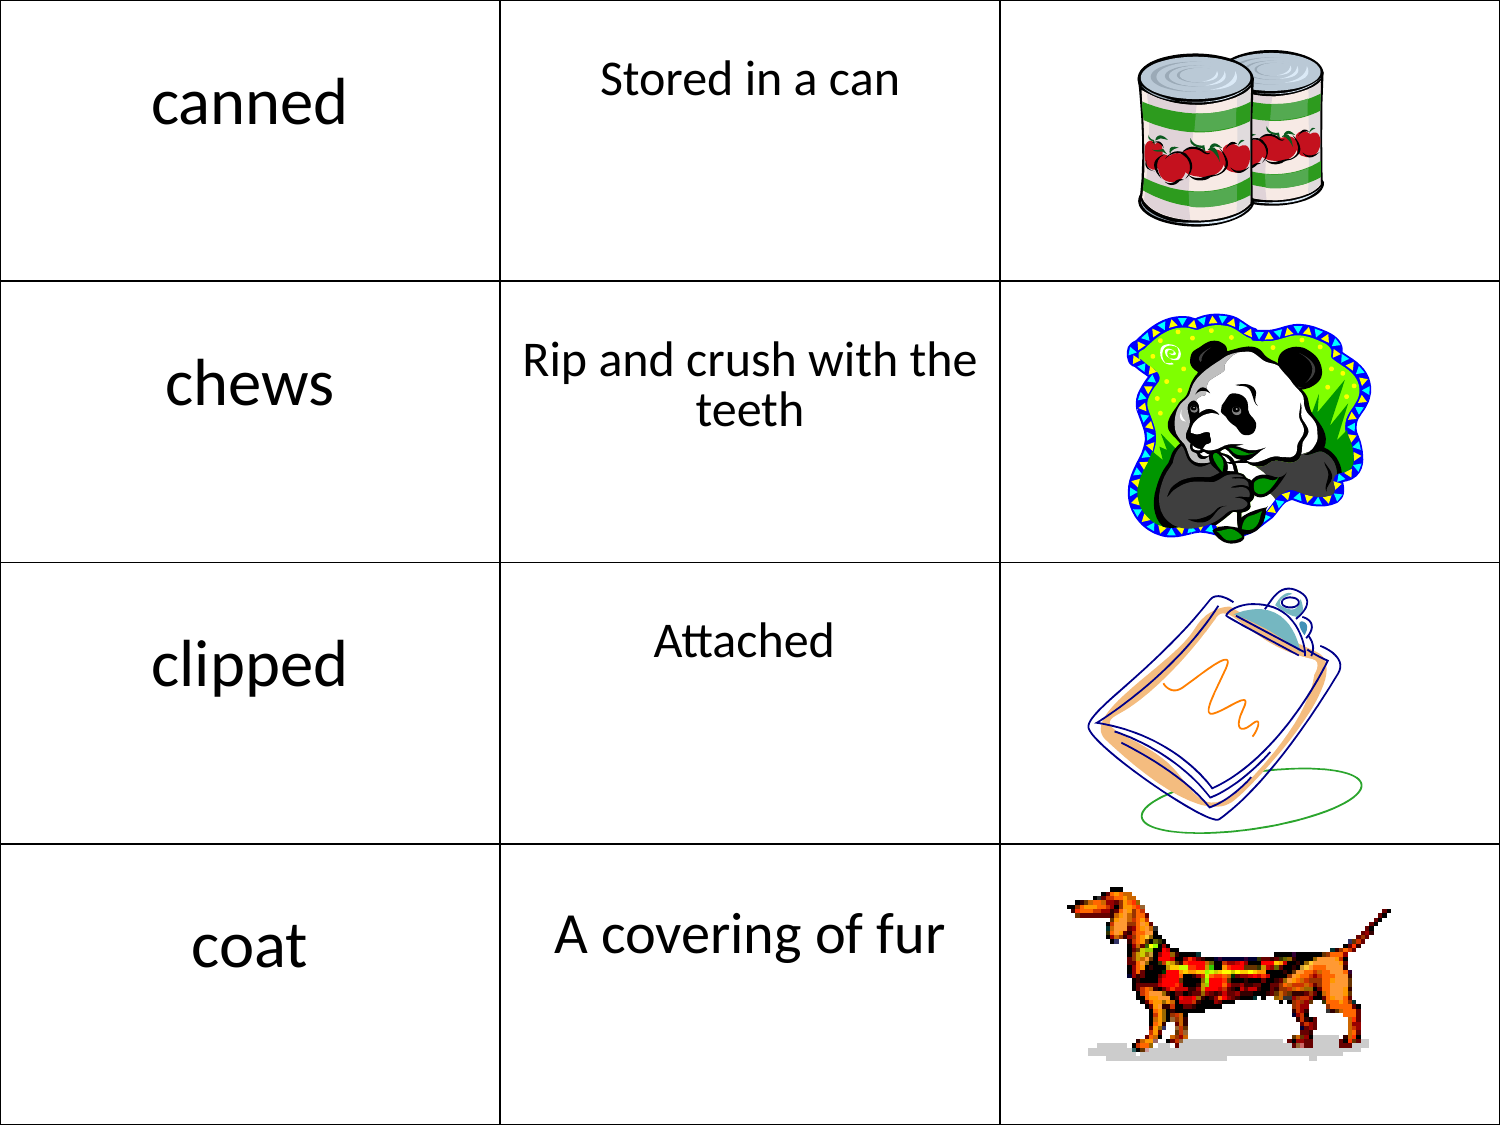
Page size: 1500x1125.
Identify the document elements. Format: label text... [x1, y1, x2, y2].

table_cell [1001, 563, 1499, 843]
table_cell A covering of fur [501, 845, 999, 1124]
table_cell Rip and crush with the teeth [501, 282, 999, 562]
table_cell [1001, 845, 1499, 1124]
picture [1037, 862, 1426, 1062]
table_cell [1001, 282, 1499, 562]
table_cell clipped [1, 563, 499, 843]
table_header Stored in a can [501, 1, 999, 280]
table_cell Attached [501, 563, 999, 843]
picture [1124, 312, 1373, 549]
picture [1087, 587, 1363, 835]
table_header canned [1, 1, 499, 280]
table_cell coat [1, 845, 499, 1124]
table_cell chews [1, 282, 499, 562]
table_header [1001, 1, 1499, 280]
picture [1137, 49, 1326, 238]
